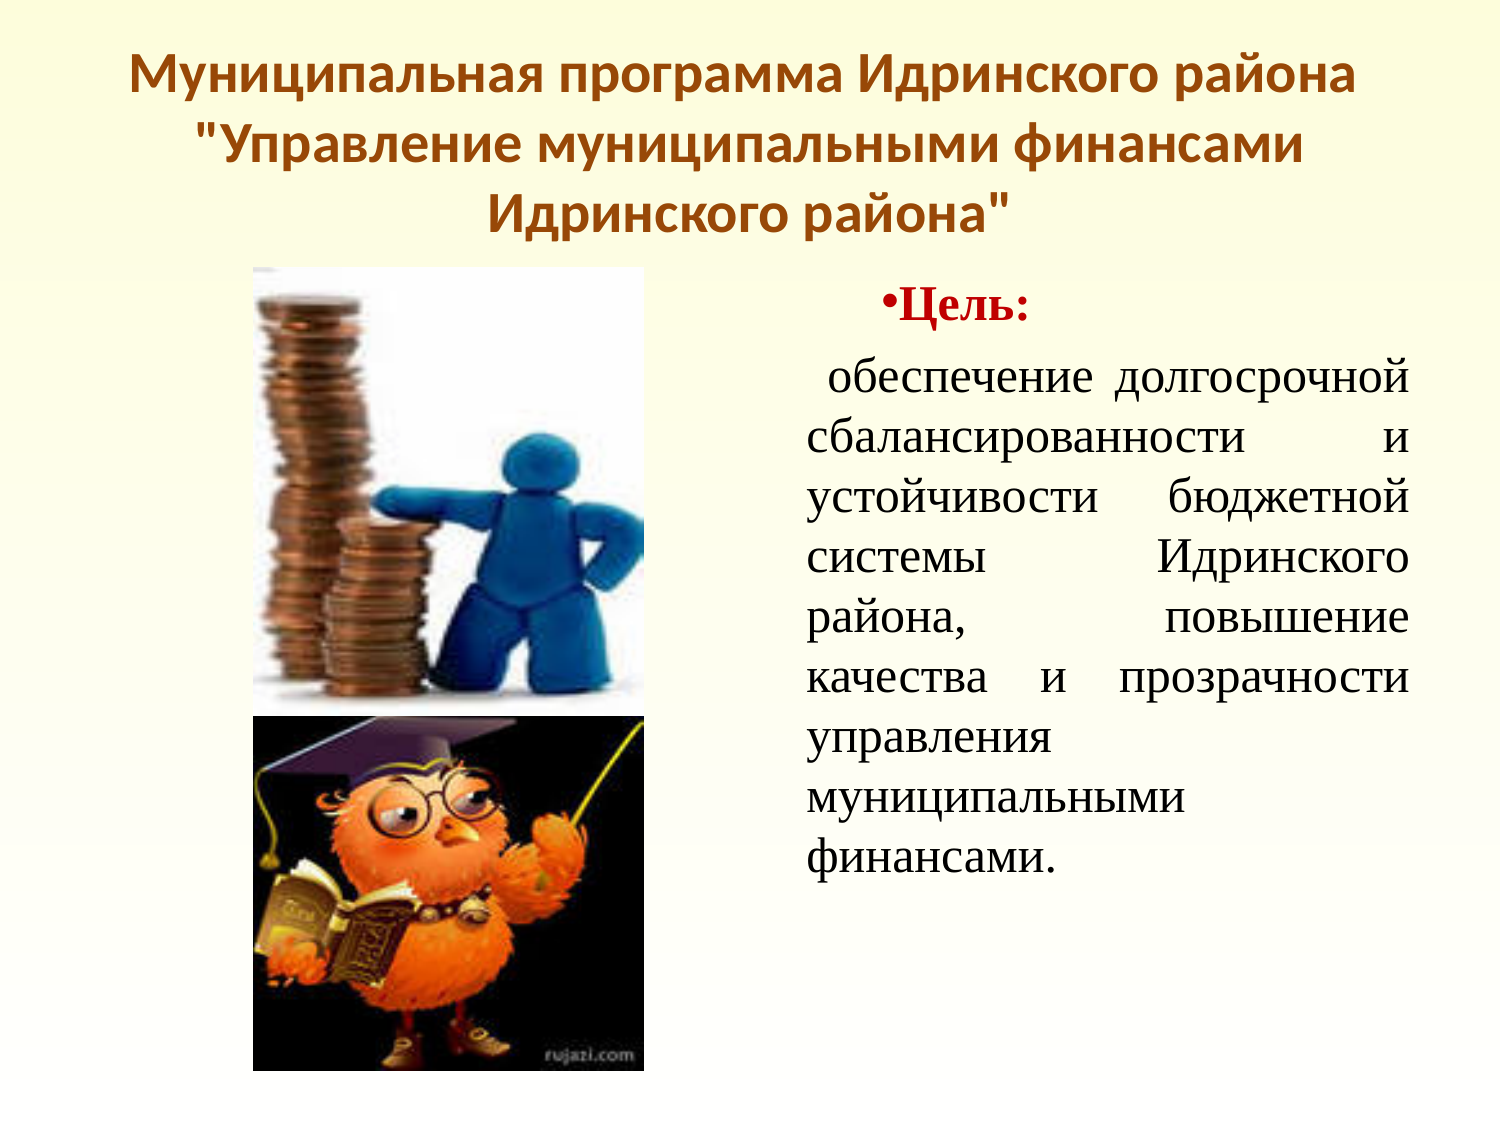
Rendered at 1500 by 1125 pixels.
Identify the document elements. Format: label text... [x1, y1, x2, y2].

picture [253, 266, 644, 1071]
list Цель: обеспечение долгосрочной сбалансированности и устойчивости бюджетной системы Идринского района, повышение качества и прозрачности управления муниципальными финансами. [74, 262, 1426, 1006]
title Муниципальная программа Идринского района "Управление муниципальными финансами Идринского района" [74, 44, 1426, 233]
